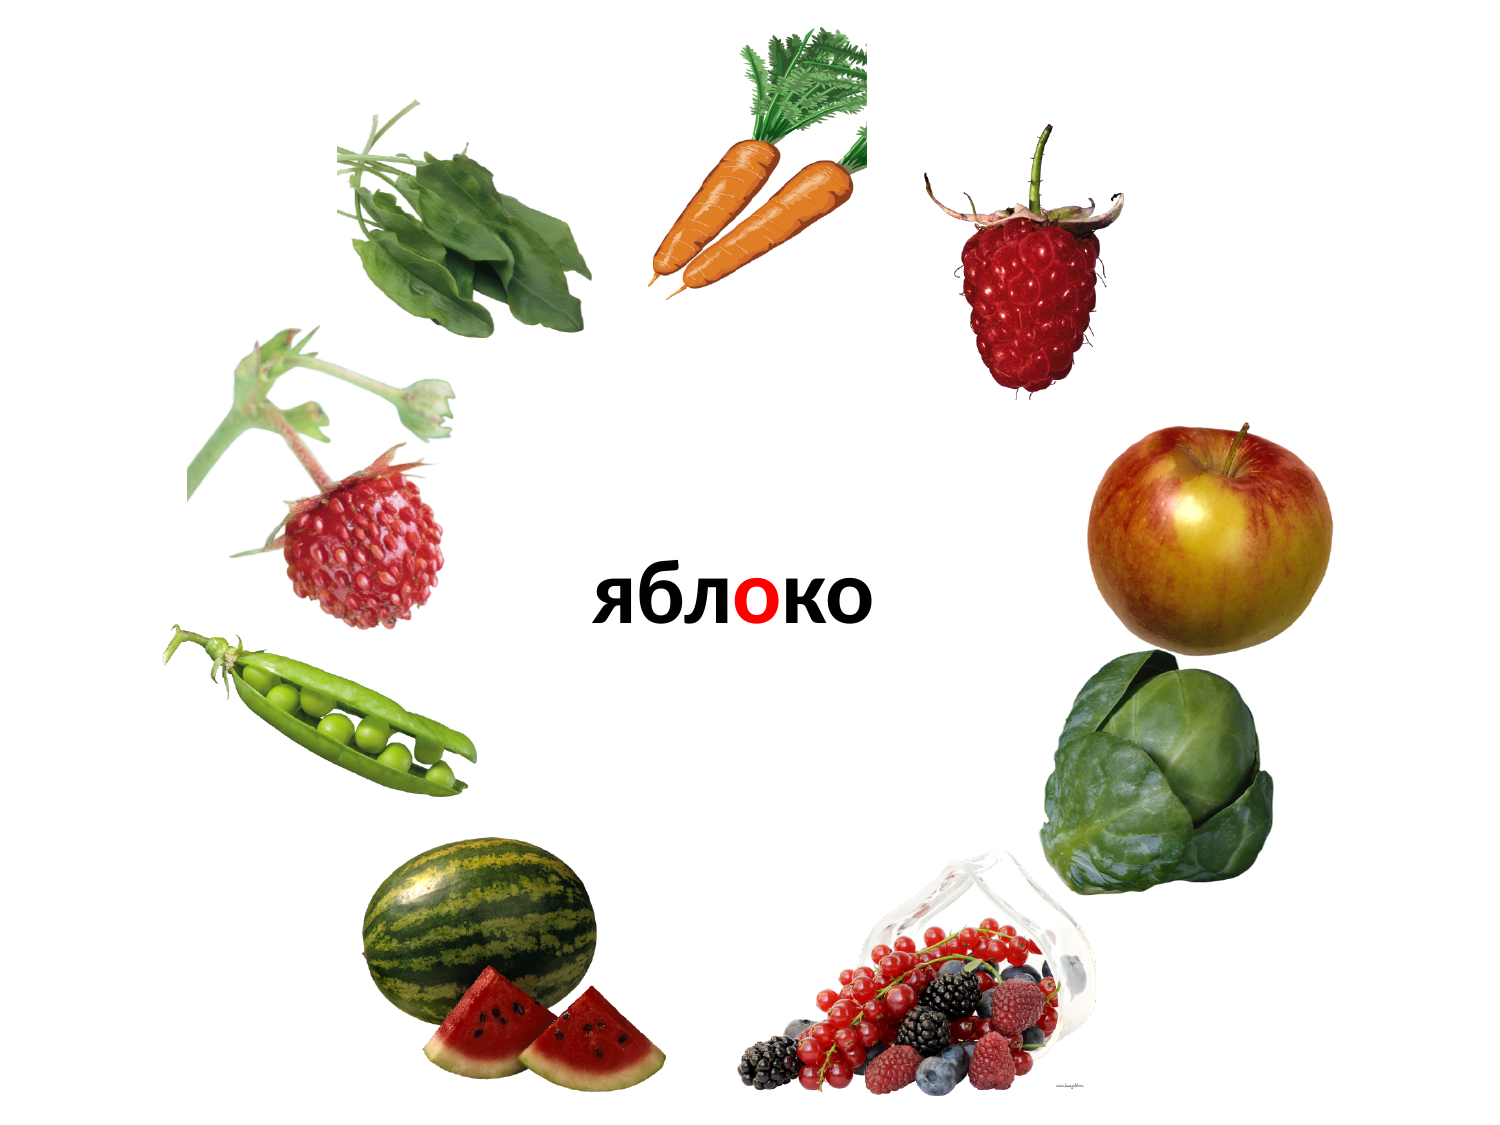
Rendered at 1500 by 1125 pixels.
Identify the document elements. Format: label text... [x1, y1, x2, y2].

picture [362, 837, 666, 1092]
picture [162, 99, 592, 797]
picture [637, 24, 867, 301]
picture [737, 412, 1336, 1096]
picture [924, 124, 1124, 401]
text_box яблоко [576, 524, 890, 650]
